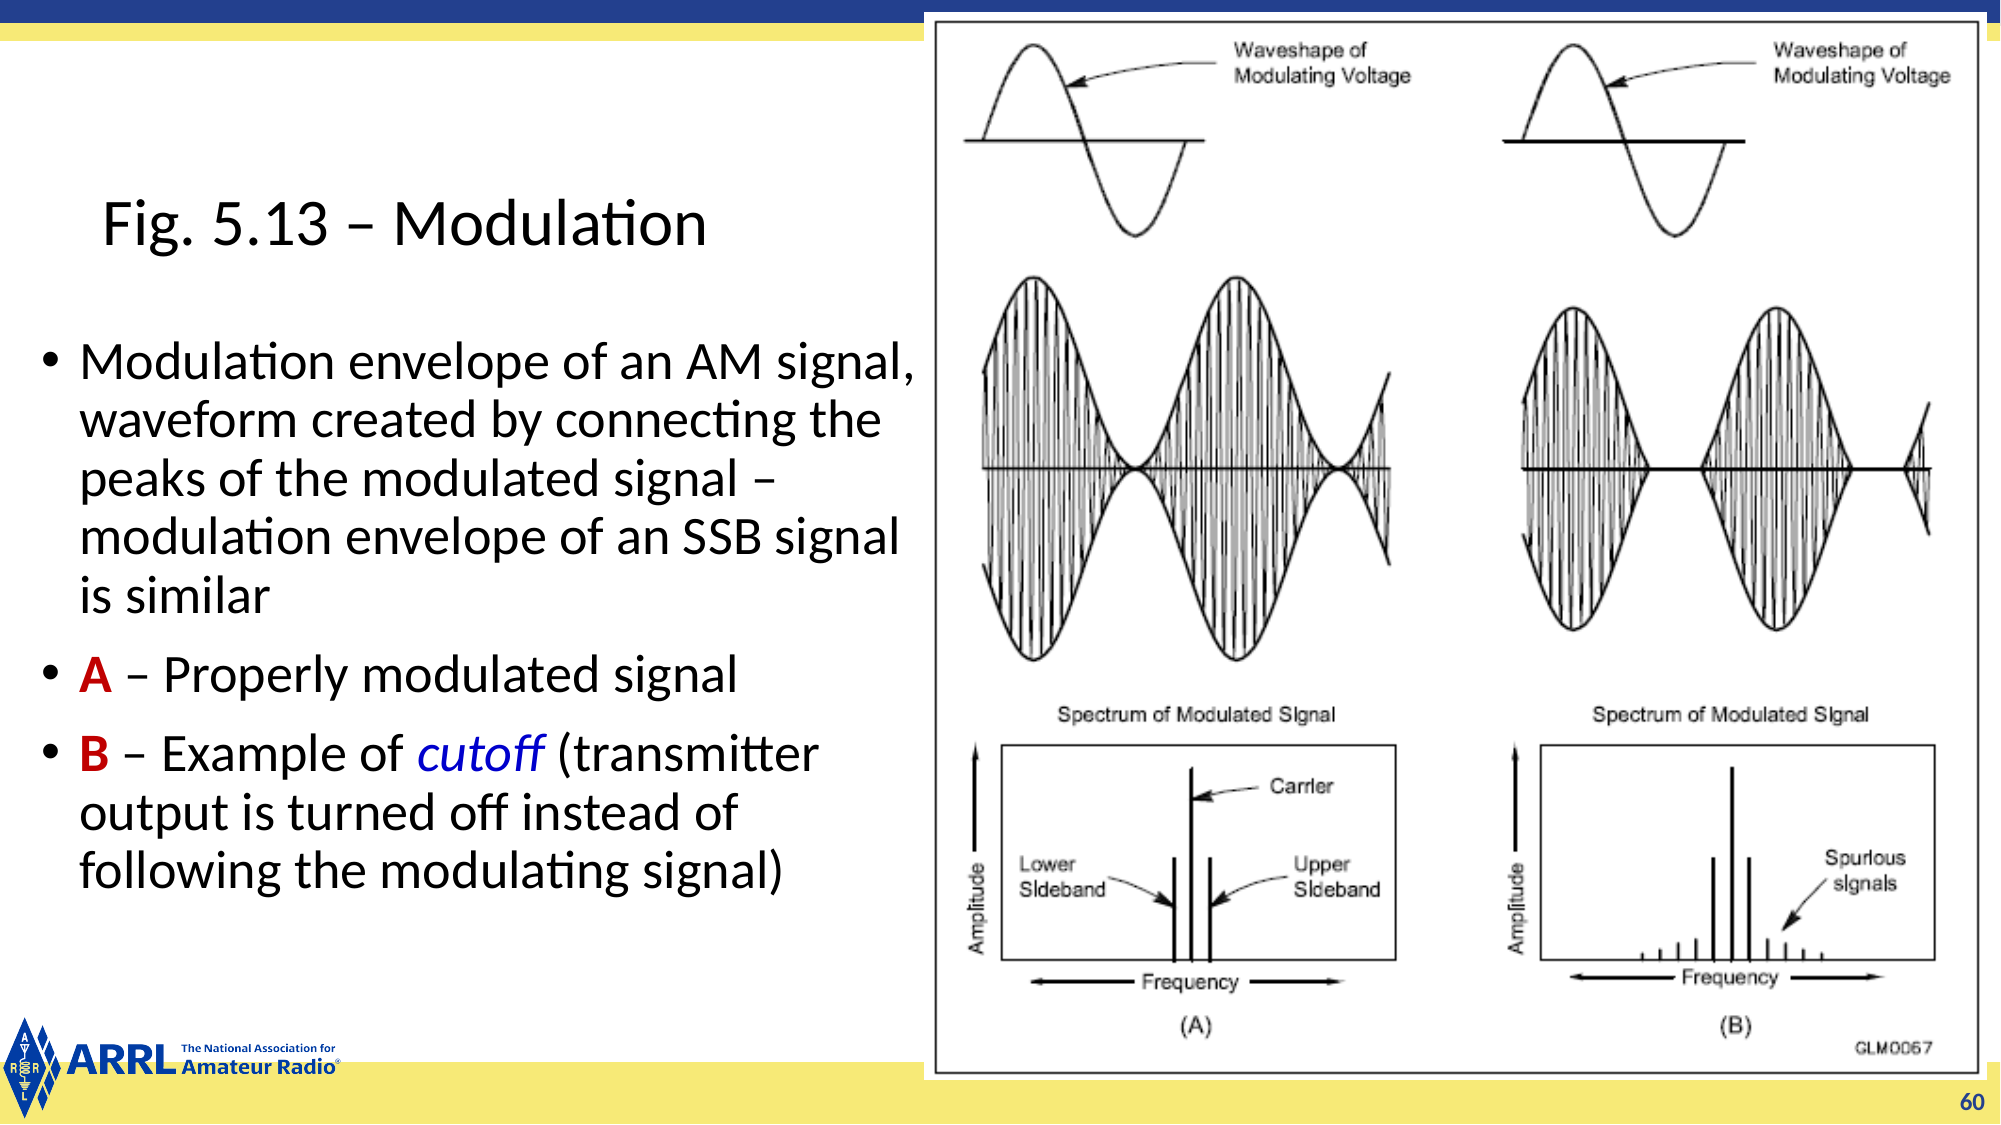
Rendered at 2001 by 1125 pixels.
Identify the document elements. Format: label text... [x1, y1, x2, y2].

picture [1, 1015, 342, 1121]
list Modulation envelope of an AM signal, waveform created by connecting the peaks of the modulated signal – modulation envelope of an SSB signal is similar A – Properly modulated signal B – Example of cutoff (transmitter output is turned off instead of following the modulating signal) [26, 324, 924, 1012]
title Fig. 5.13 – Modulation [87, 92, 888, 324]
picture [924, 12, 1987, 1080]
